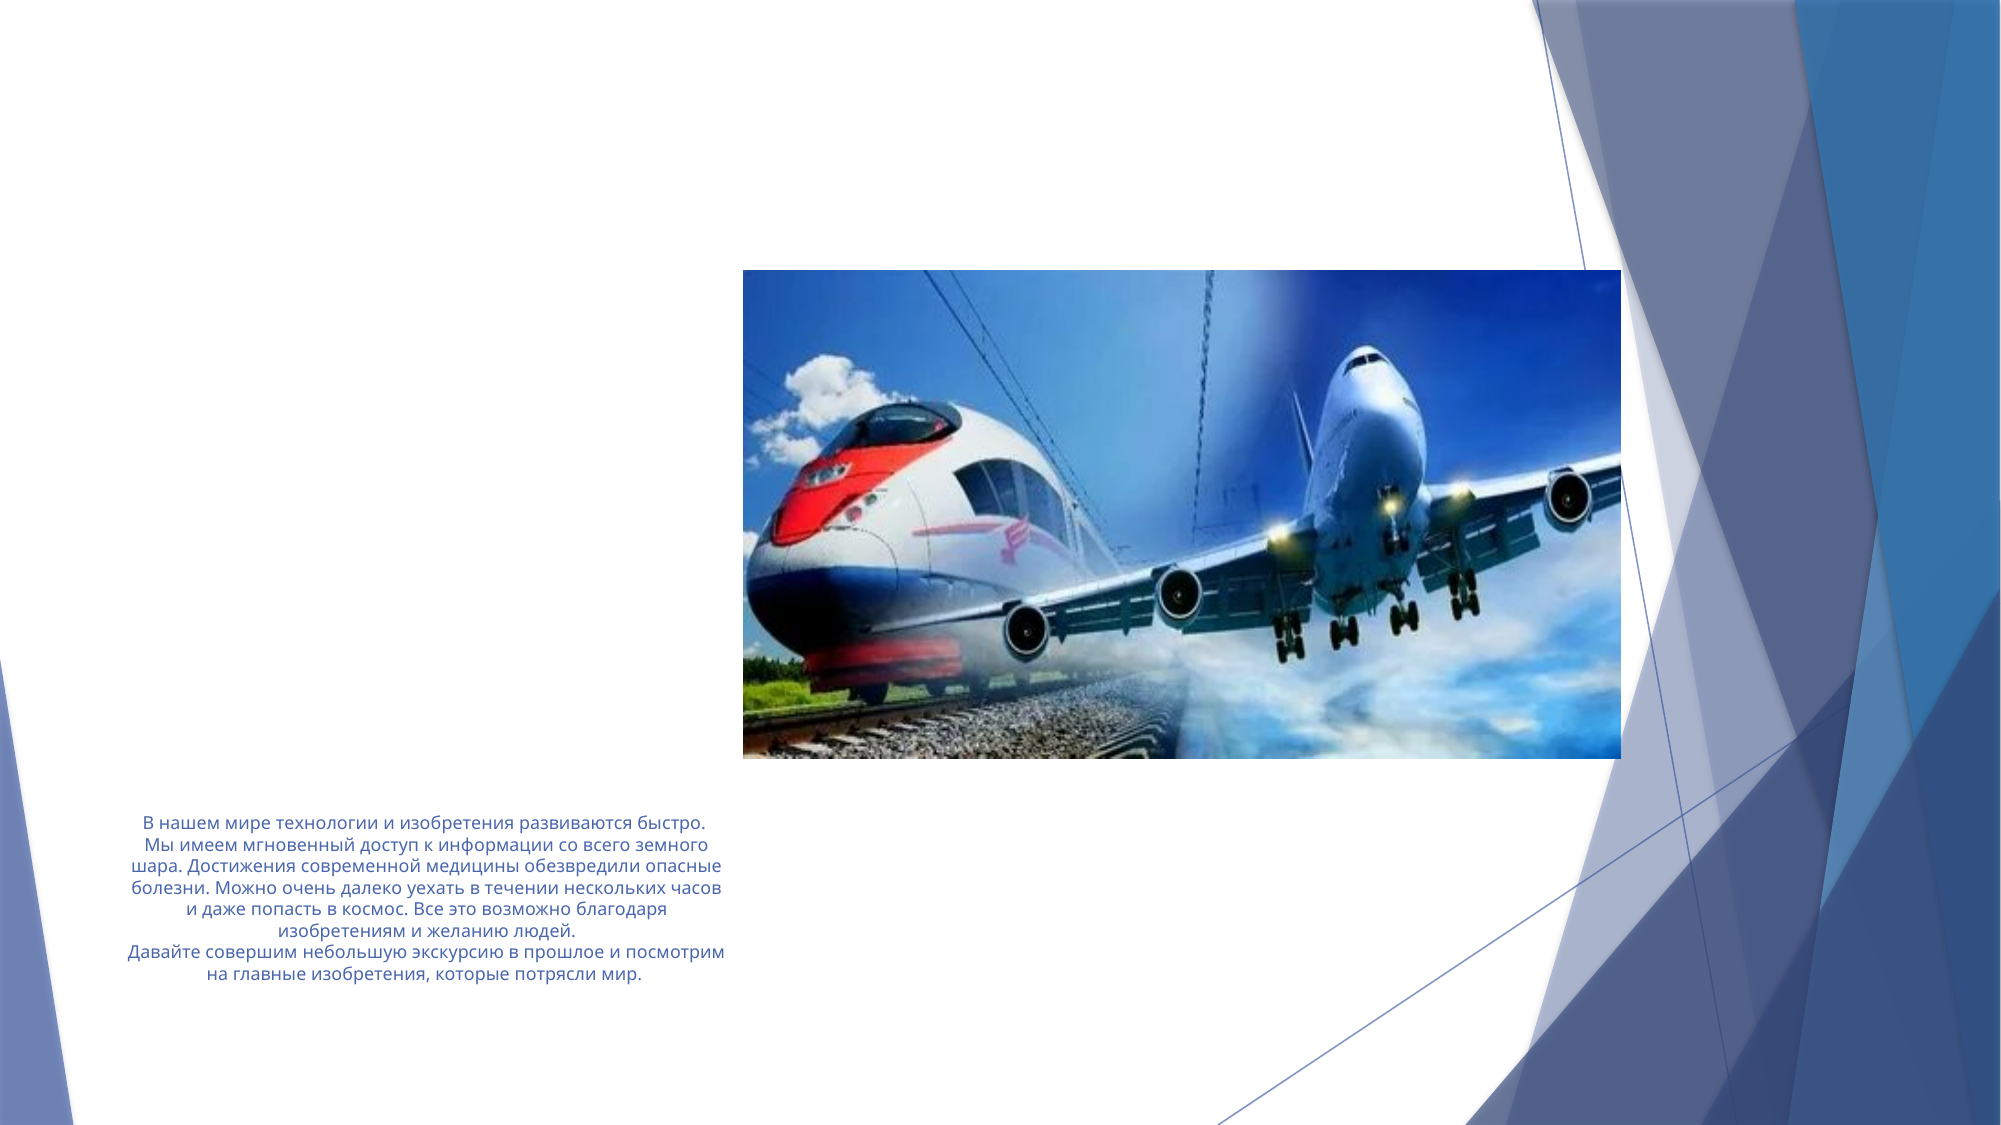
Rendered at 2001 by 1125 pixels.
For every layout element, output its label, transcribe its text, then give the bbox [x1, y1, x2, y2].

title В нашем мире технологии и изобретения развиваются быстро. Мы имеем мгновенный доступ к информации со всего земного шара. Достижения современной медицины обезвредили опасные болезни. Можно очень далеко уехать в течении нескольких часов и даже попасть в космос. Все это возможно благодаря изобретениям и желанию людей. Давайте совершим небольшую экскурсию в прошлое и посмотрим на главные изобретения, которые потрясли мир. [111, 880, 744, 991]
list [742, 270, 1622, 760]
list [111, 455, 744, 880]
